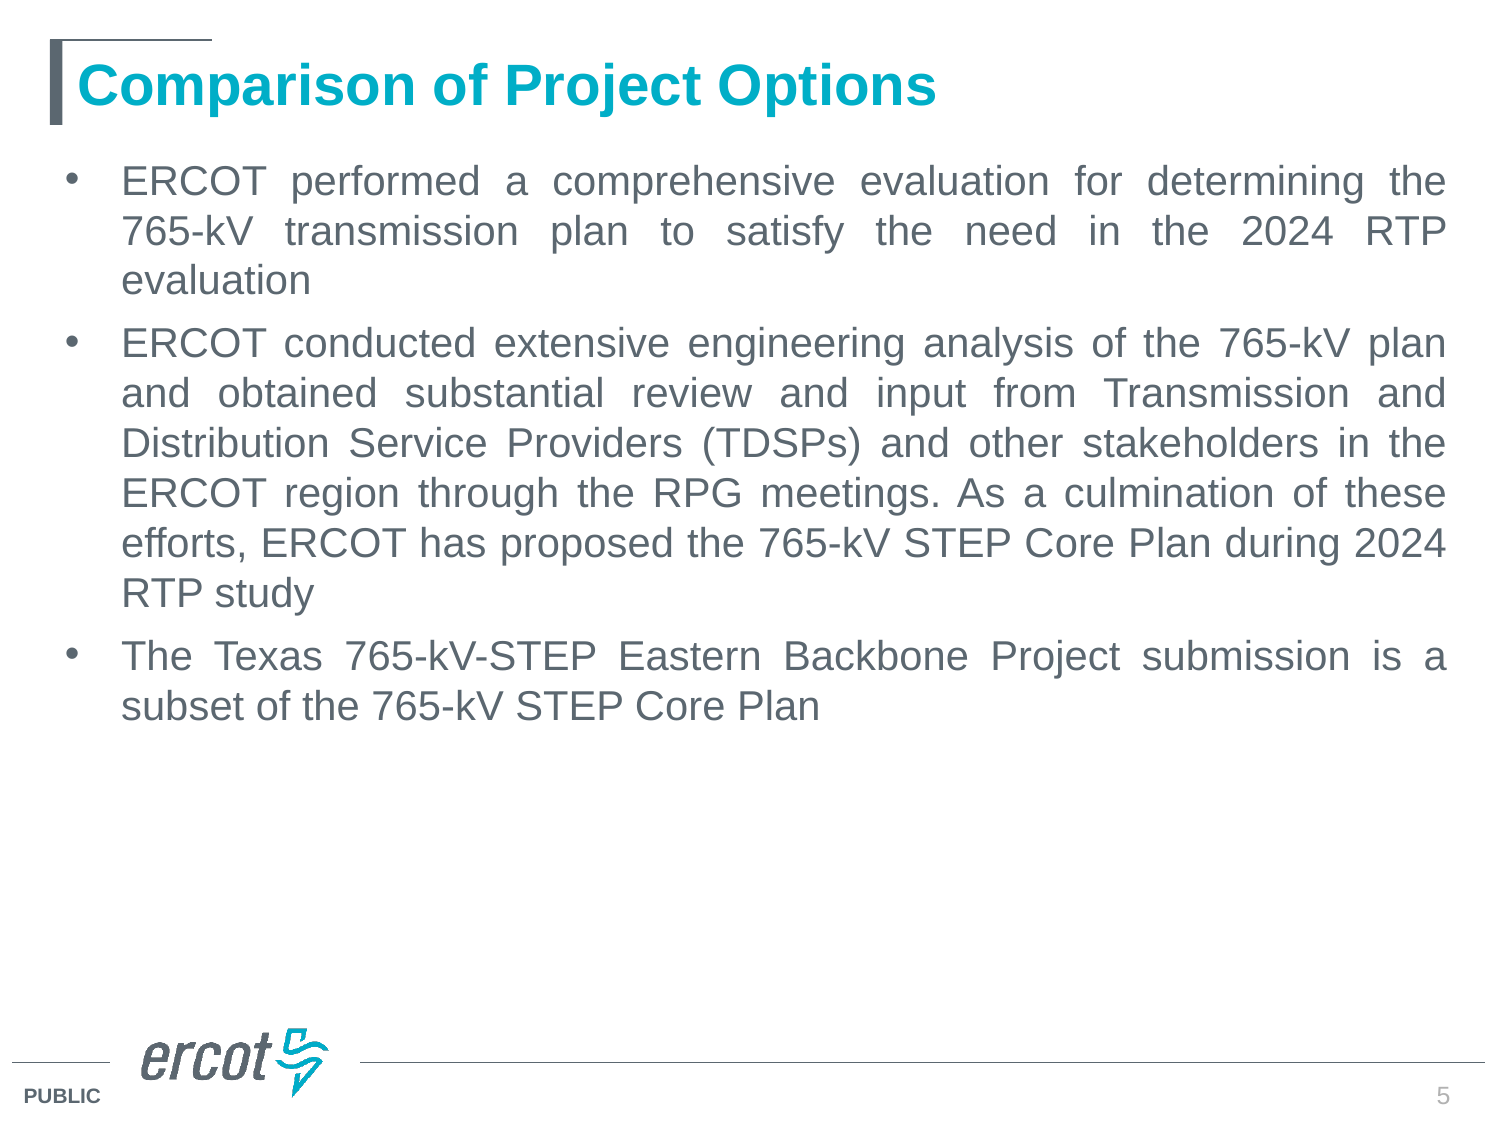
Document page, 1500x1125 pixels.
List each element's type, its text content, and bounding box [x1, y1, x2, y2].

title Comparison of Project Options [62, 39, 1463, 125]
slide_number 5 [1400, 1076, 1488, 1113]
picture [137, 1032, 332, 1100]
list ERCOT performed a comprehensive evaluation for determining the 765-kV transmission plan to satisfy the need in the 2024 RTP evaluation ERCOT conducted extensive engineering analysis of the 765-kV plan and obtained substantial review and input from Transmission and Distribution Service Providers (TDSPs) and other stakeholders in the ERCOT region through the RPG meetings. As a culmination of these efforts, ERCOT has proposed the 765-kV STEP Core Plan during 2024 RTP study The Texas 765-kV-STEP Eastern Backbone Project submission is a subset of the 765-kV STEP Core Plan [50, 145, 1463, 1032]
